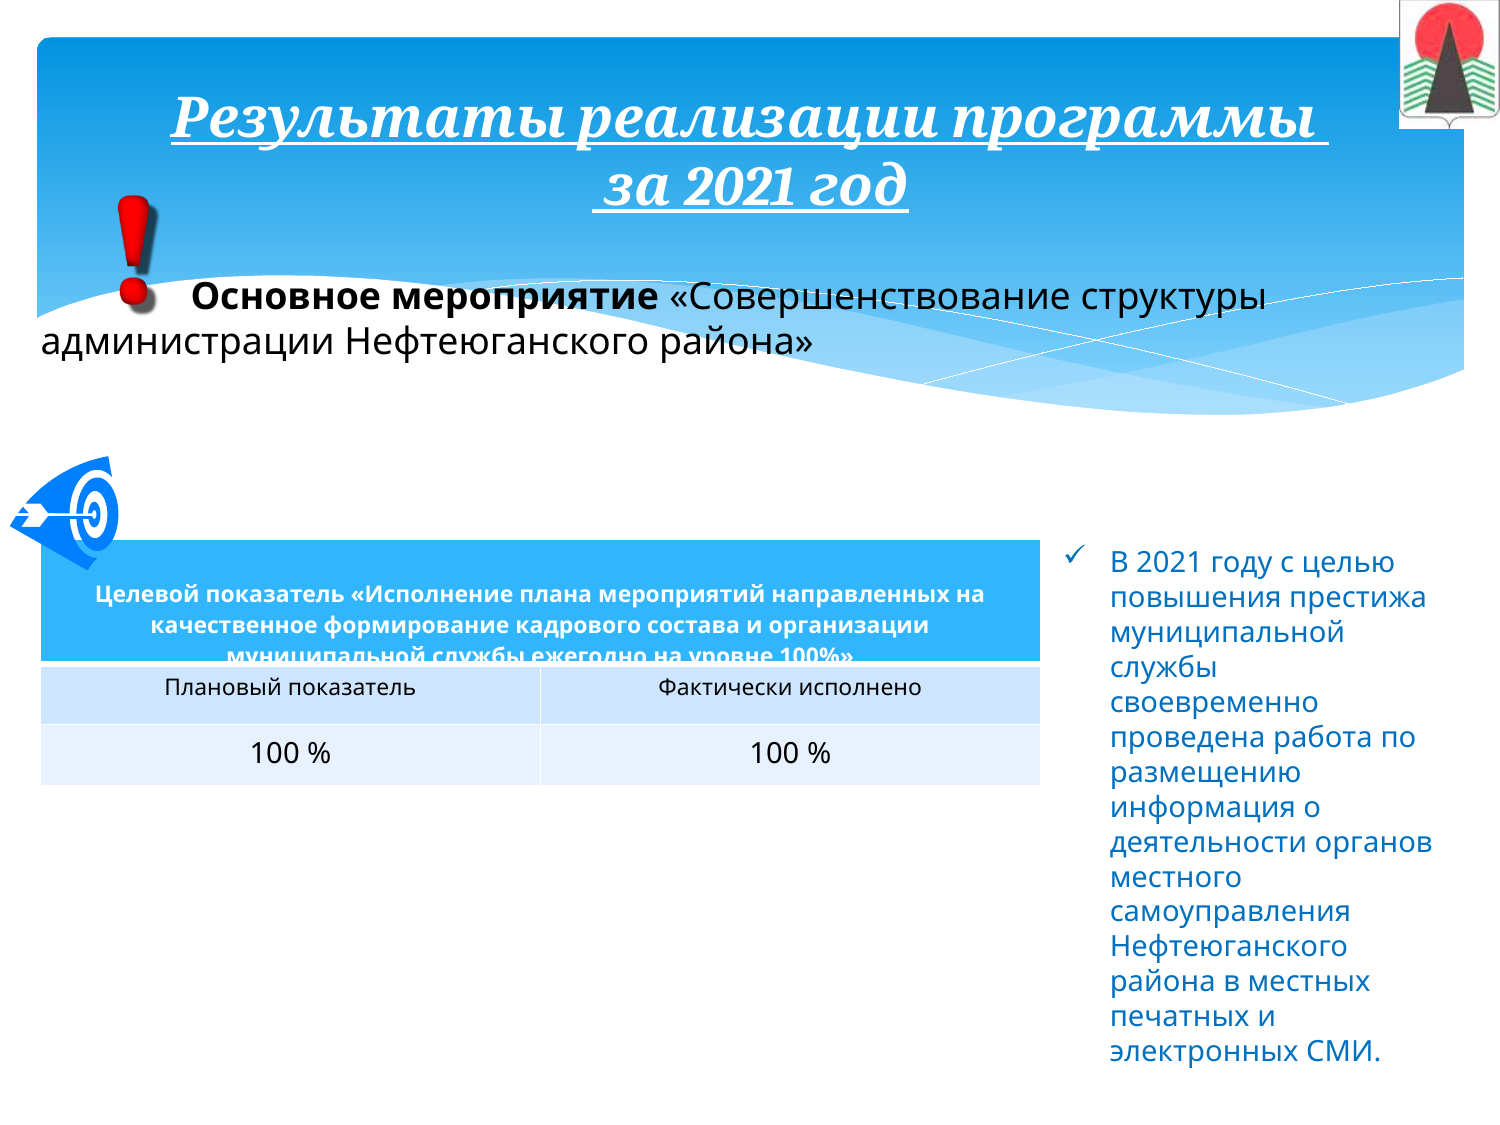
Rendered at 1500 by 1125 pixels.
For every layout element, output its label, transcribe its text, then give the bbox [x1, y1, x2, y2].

picture [1399, 0, 1500, 129]
picture [9, 455, 119, 571]
table_cell 100 % [541, 725, 1040, 785]
picture [71, 191, 199, 319]
table_cell Плановый показатель [41, 667, 540, 724]
text_box В 2021 году с целью повышения престижа муниципальной службы своевременно проведена работа по размещению информация о деятельности органов местного самоуправления Нефтеюганского района в местных печатных и электронных СМИ. [1048, 535, 1450, 1075]
title Результаты реализации программы за 2021 год [75, 55, 1425, 219]
table_cell Фактически исполнено [541, 667, 1040, 724]
text_box Основное мероприятие «Совершенствование структуры администрации Нефтеюганского района» [25, 219, 1500, 370]
table_header Целевой показатель «Исполнение плана мероприятий направленных на качественное формирование кадрового состава и организации муниципальной службы ежегодно на уровне 100%» [41, 540, 1040, 661]
table_cell 100 % [41, 725, 540, 785]
